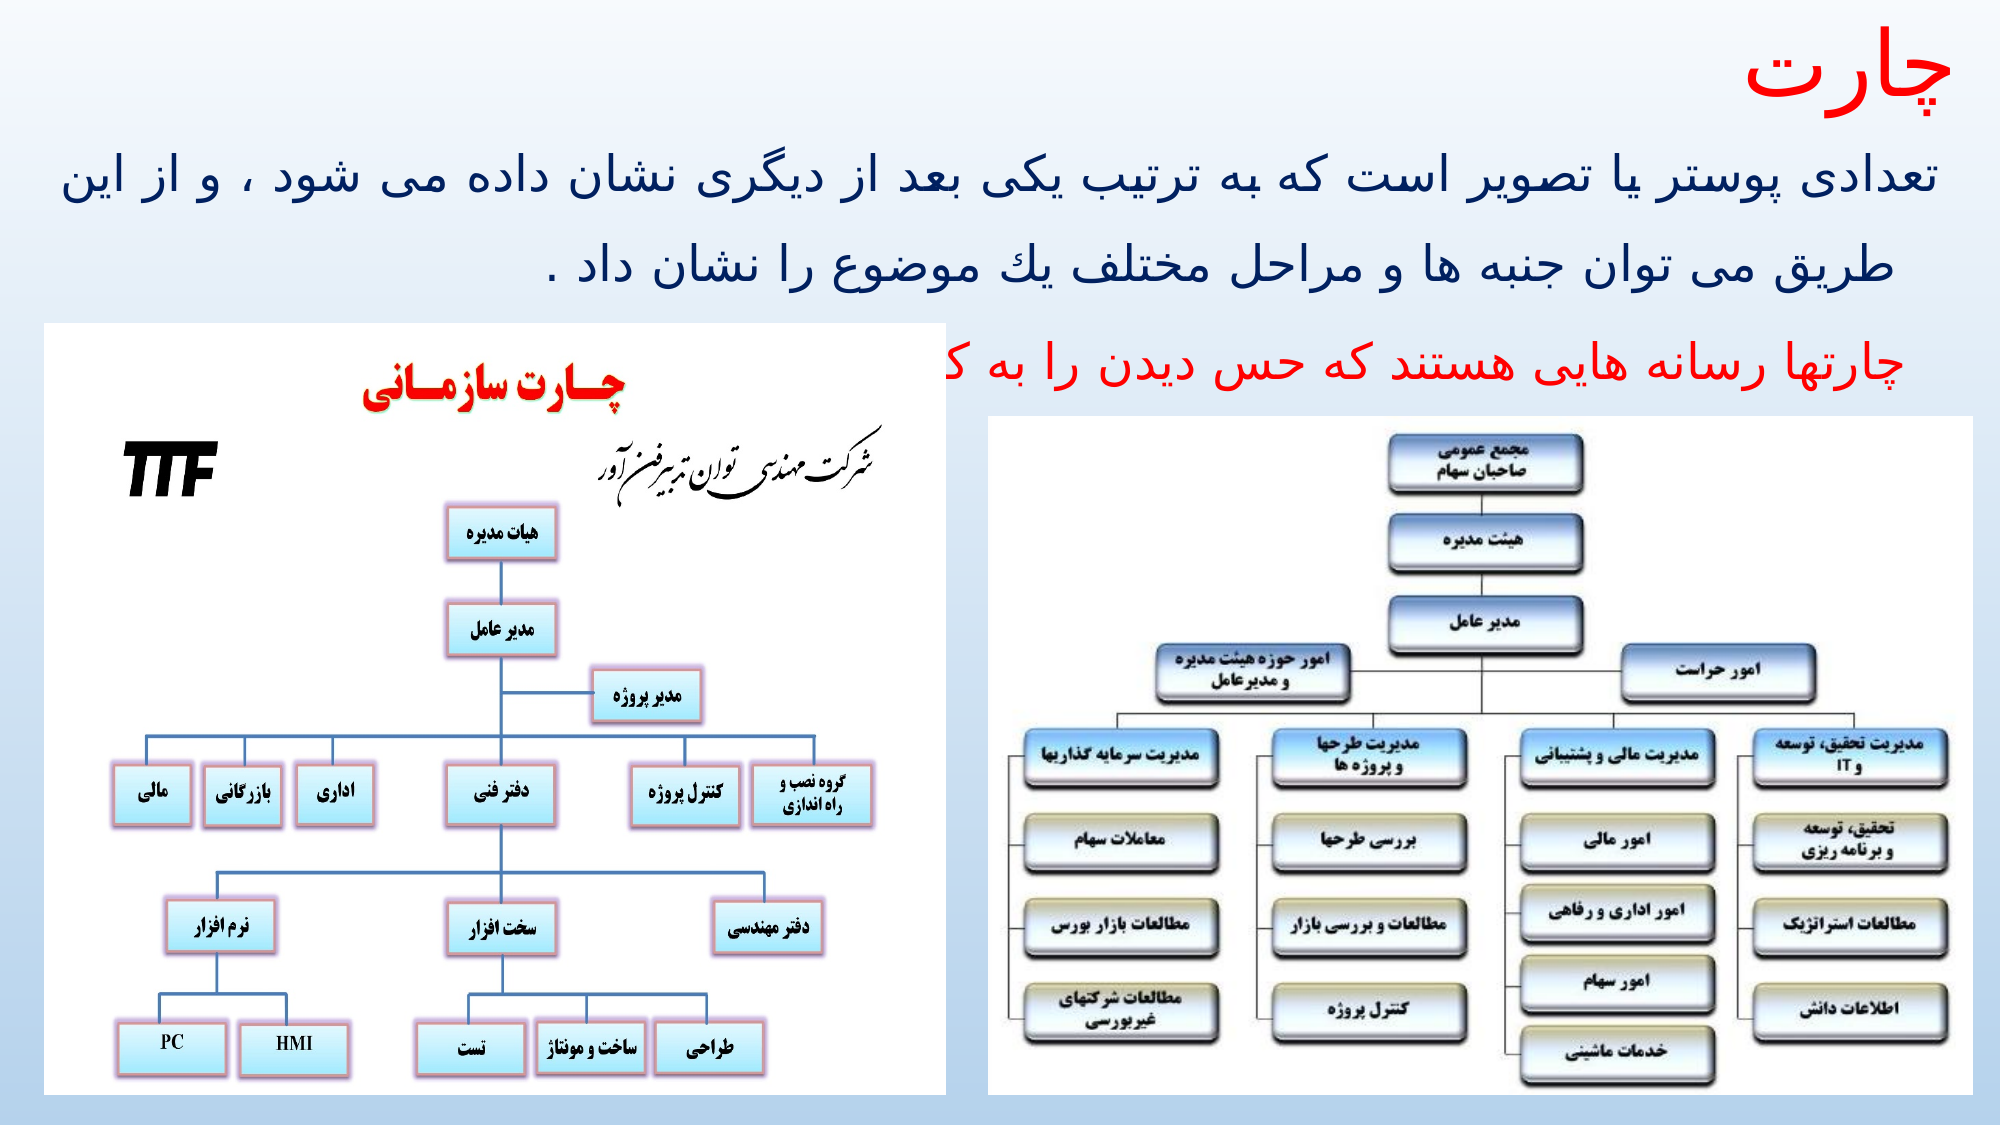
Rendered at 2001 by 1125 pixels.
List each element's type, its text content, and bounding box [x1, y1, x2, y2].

picture [44, 323, 946, 1095]
title چارت [247, 6, 1973, 103]
picture [988, 416, 1973, 1095]
list تعدادی پوستر یا تصویر است كه به ترتیب یكی بعد از دیگری نشان داده می شود ، و از این طریق می توان جنبه ها و مراحل مختلف یك موضوع را نشان داد . چارتها رسانه هایی هستند كه حس دیدن را به كار می گیرند. [44, 103, 1973, 818]
